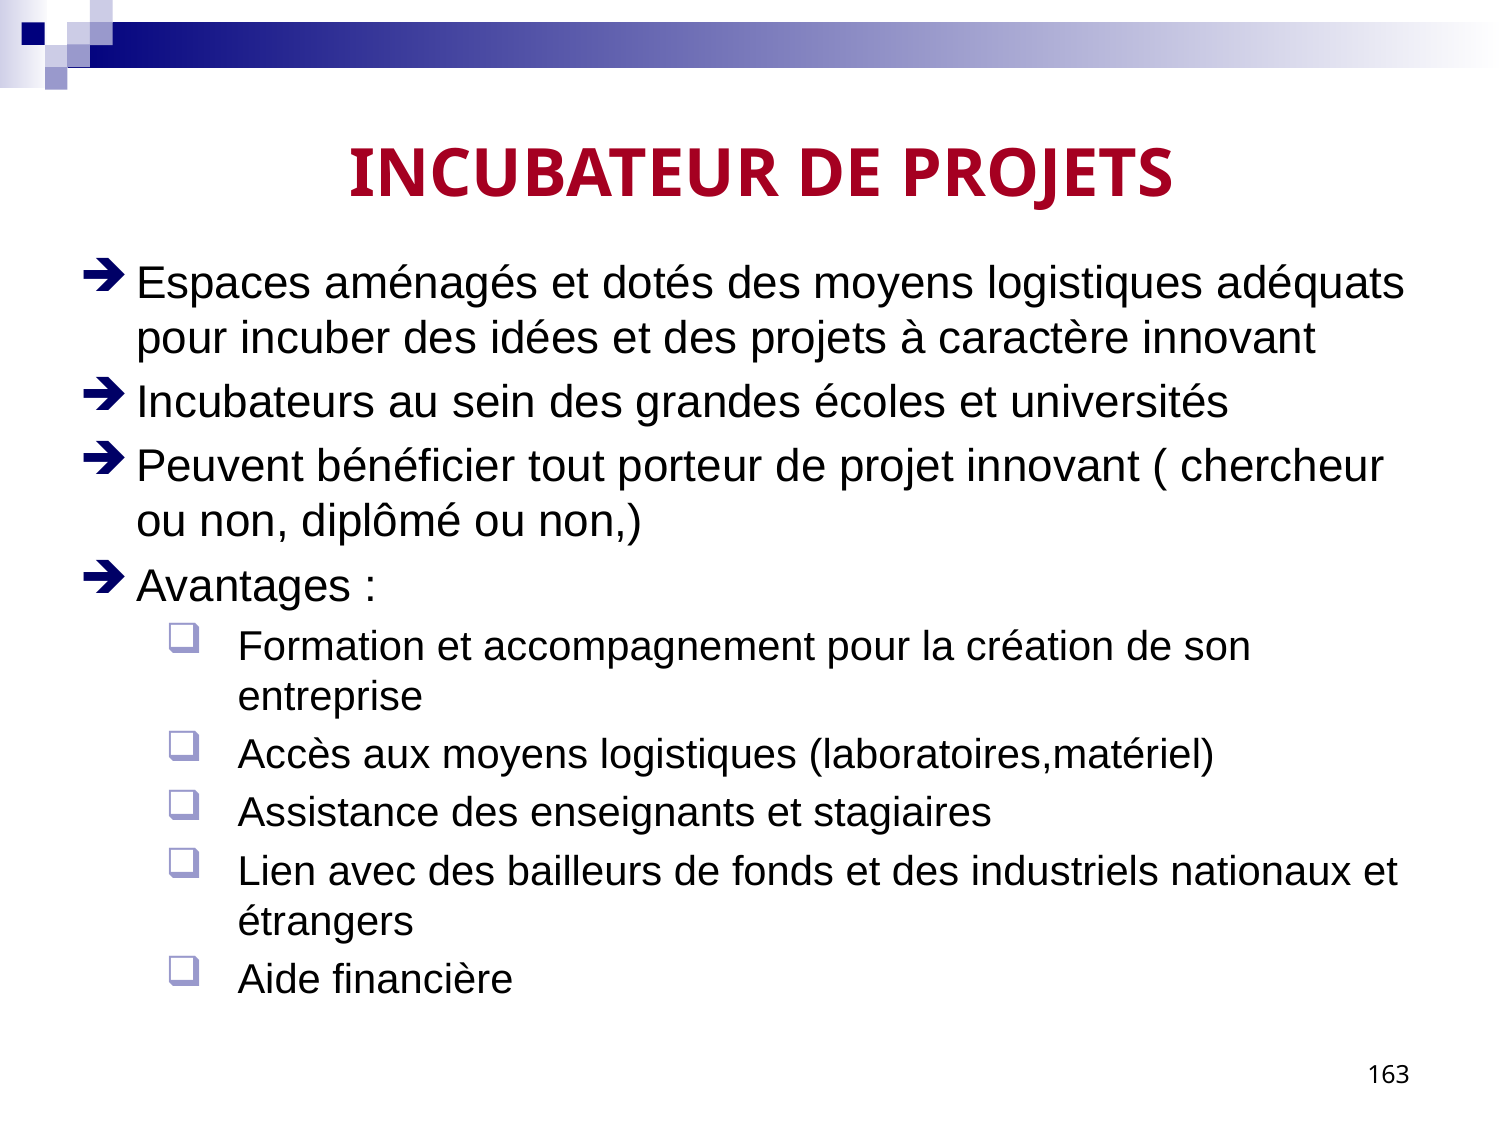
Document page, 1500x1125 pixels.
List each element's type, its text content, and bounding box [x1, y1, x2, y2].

slide_number 163 [1074, 1071, 1425, 1100]
list Espaces aménagés et dotés des moyens logistiques adéquats pour incuber des idées et des projets à caractère innovant Incubateurs au sein des grandes écoles et universités Peuvent bénéficier tout porteur de projet innovant ( chercheur ou non, diplômé ou non,) Avantages : Formation et accompagnement pour la création de son entreprise Accès aux moyens logistiques (laboratoires,matériel) Assistance des enseignants et stagiaires Lien avec des bailleurs de fonds et des industriels nationaux et étrangers Aide financière [64, 245, 1447, 1071]
title INCUBATEUR DE PROJETS [124, 106, 1400, 232]
